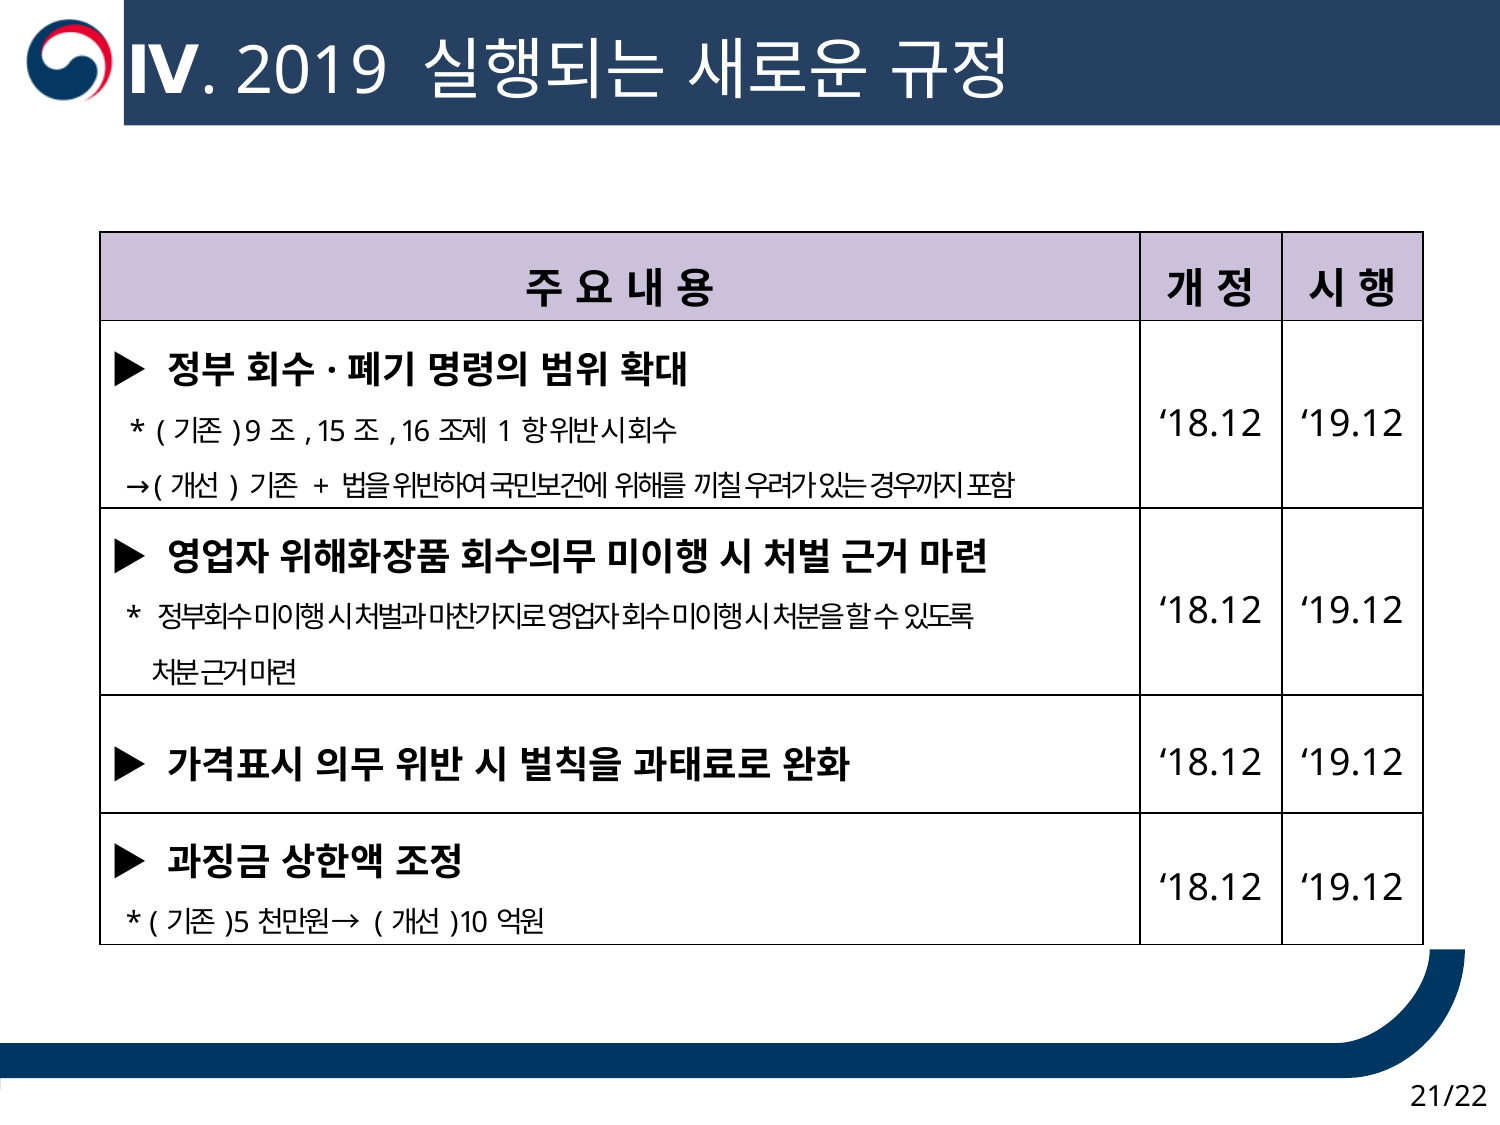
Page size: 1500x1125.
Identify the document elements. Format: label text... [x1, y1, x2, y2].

table_cell ‘19.12 [1283, 696, 1422, 812]
table_cell ‘19.12 [1283, 321, 1422, 507]
text_box Ⅳ. 2019 실행되는 새로운 규정 [112, 19, 1382, 122]
table_cell ‘18.12 [1141, 321, 1281, 507]
table_header 시 행 [1283, 233, 1422, 320]
table_cell ‘18.12 [1141, 814, 1281, 944]
picture [26, 19, 112, 102]
text_box 21/22 [1387, 1070, 1500, 1121]
table_cell ▶ 영업자 위해화장품 회수의무 미이행 시 처벌 근거 마련 * 정부회수 미이행 시 처벌과 마찬가지로 영업자 회수 미이행 시 처분을 할 수 있도록 처분 근거 마련 [101, 509, 1139, 694]
table_cell ▶ 정부 회수·폐기 명령의 범위 확대 * (기존) 9조, 15조, 16조제1항 위반 시 회수 → (개선) 기존 + 법을 위반하여 국민보건에 위해를 끼칠 우려가 있는 경우까지 포함 [101, 321, 1139, 507]
table_cell ‘19.12 [1283, 814, 1422, 944]
table_cell ‘18.12 [1141, 696, 1281, 812]
table_cell ‘19.12 [1283, 509, 1422, 694]
table_header 주 요 내 용 [101, 233, 1139, 320]
table_cell ‘18.12 [1141, 509, 1281, 694]
table_cell ▶ 가격표시 의무 위반 시 벌칙을 과태료로 완화 [101, 696, 1139, 812]
table_header 개 정 [1141, 233, 1281, 320]
table_cell ▶ 과징금 상한액 조정 * (기존) 5천만원 → (개선) 10억원 [101, 814, 1139, 944]
